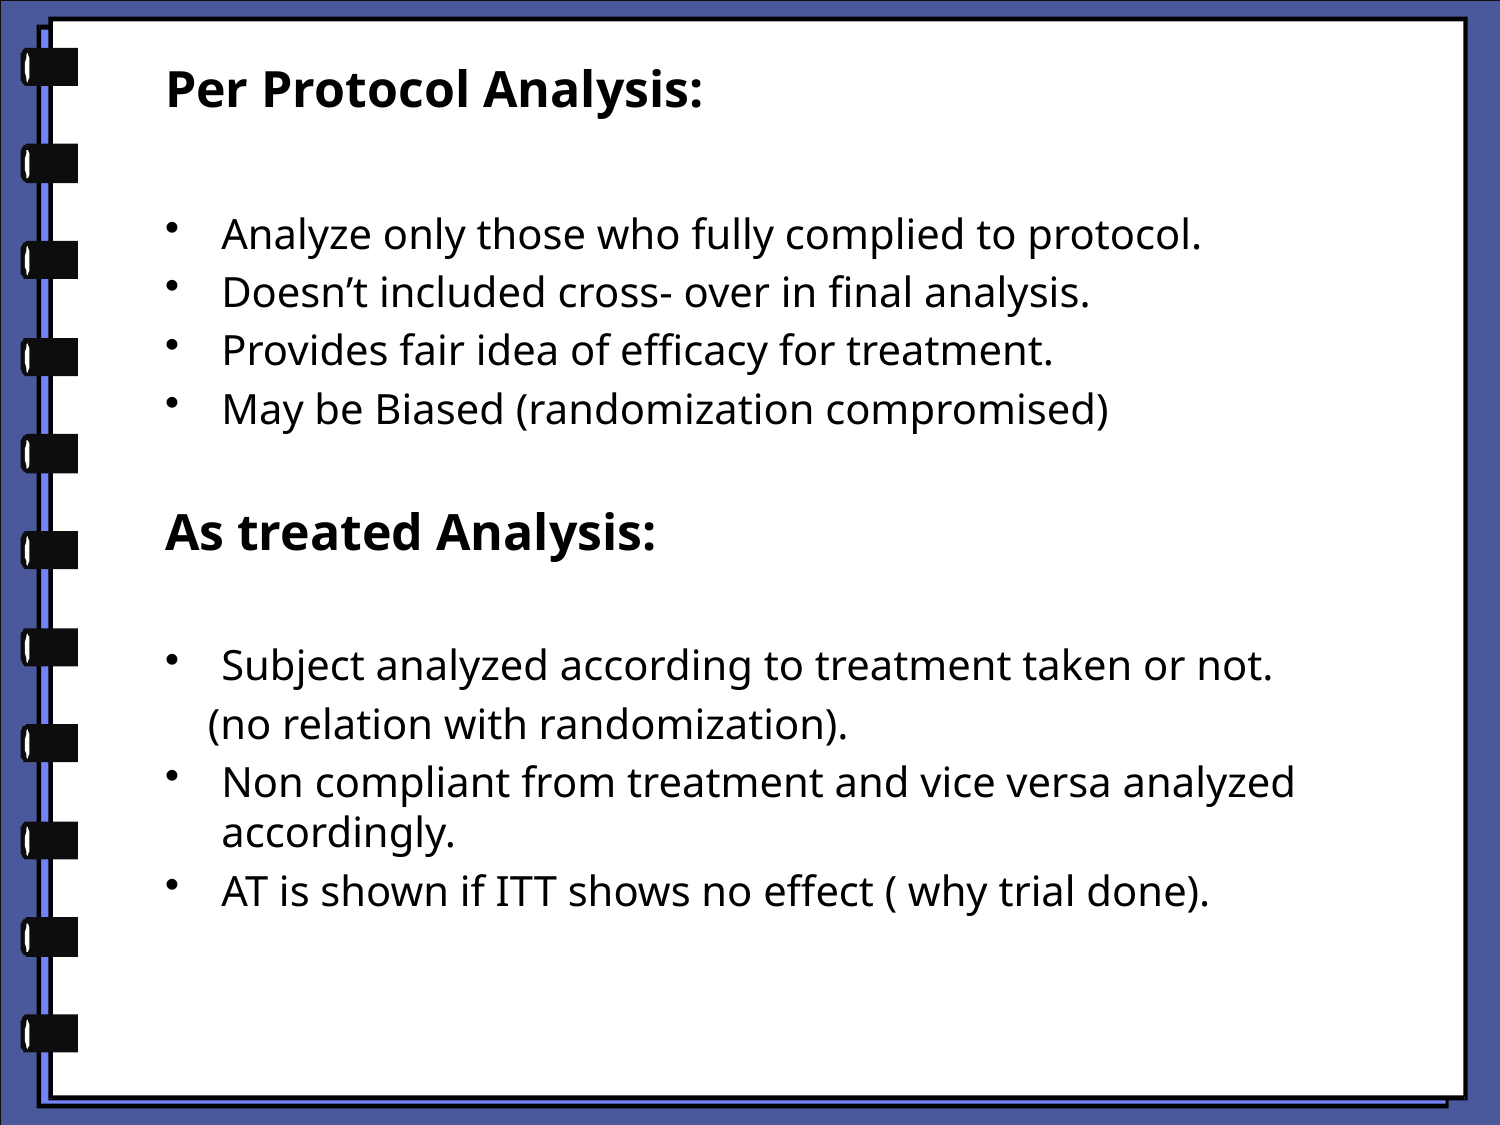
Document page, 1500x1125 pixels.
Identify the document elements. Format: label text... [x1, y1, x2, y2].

list Analyze only those who fully complied to protocol. Doesn’t included cross- over in final analysis. Provides fair idea of efficacy for treatment. May be Biased (randomization compromised) As treated Analysis: Subject analyzed according to treatment taken or not. (no relation with randomization). Non compliant from treatment and vice versa analyzed accordingly. AT is shown if ITT shows no effect ( why trial done). [149, 199, 1413, 1063]
title Per Protocol Analysis: [149, 49, 1213, 126]
